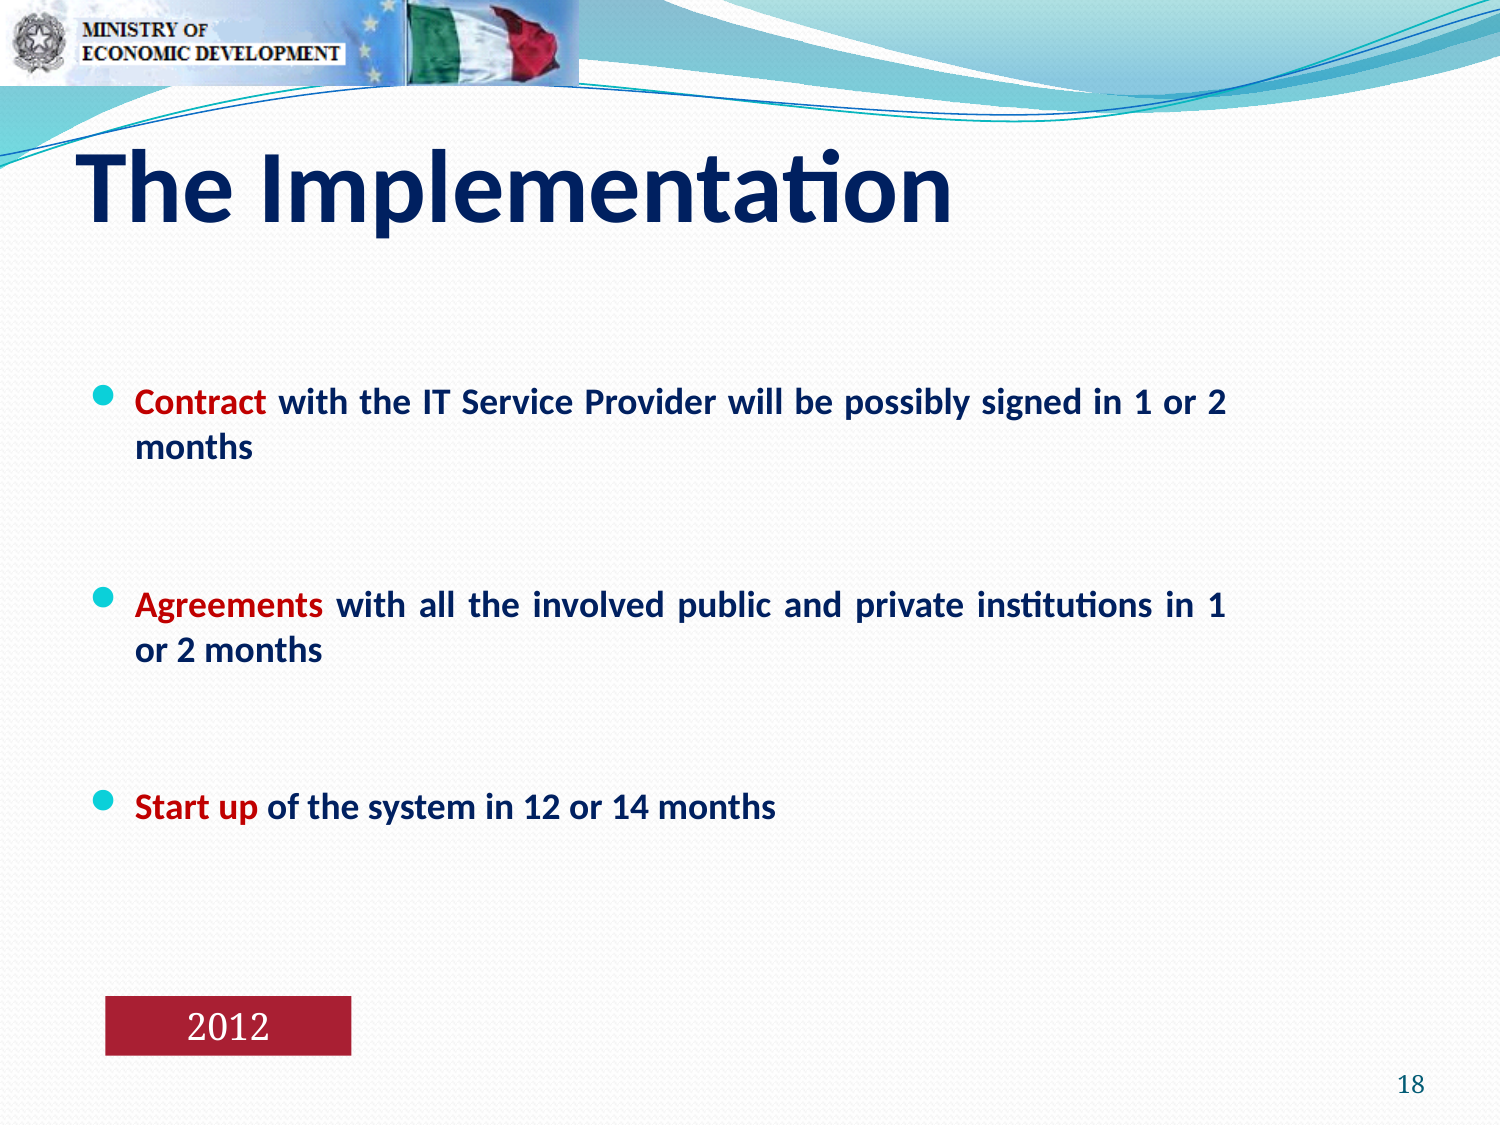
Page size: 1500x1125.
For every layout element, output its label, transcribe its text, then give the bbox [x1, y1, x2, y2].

slide_number 18 [1299, 1042, 1425, 1103]
title The Implementation [75, 115, 1459, 244]
text_box 2012 [105, 996, 352, 1056]
picture [0, 0, 579, 87]
list Contract with the IT Service Provider will be possibly signed in 1 or 2 months Agreements with all the involved public and private institutions in 1 or 2 months Start up of the system in 12 or 14 months [75, 317, 1243, 1008]
